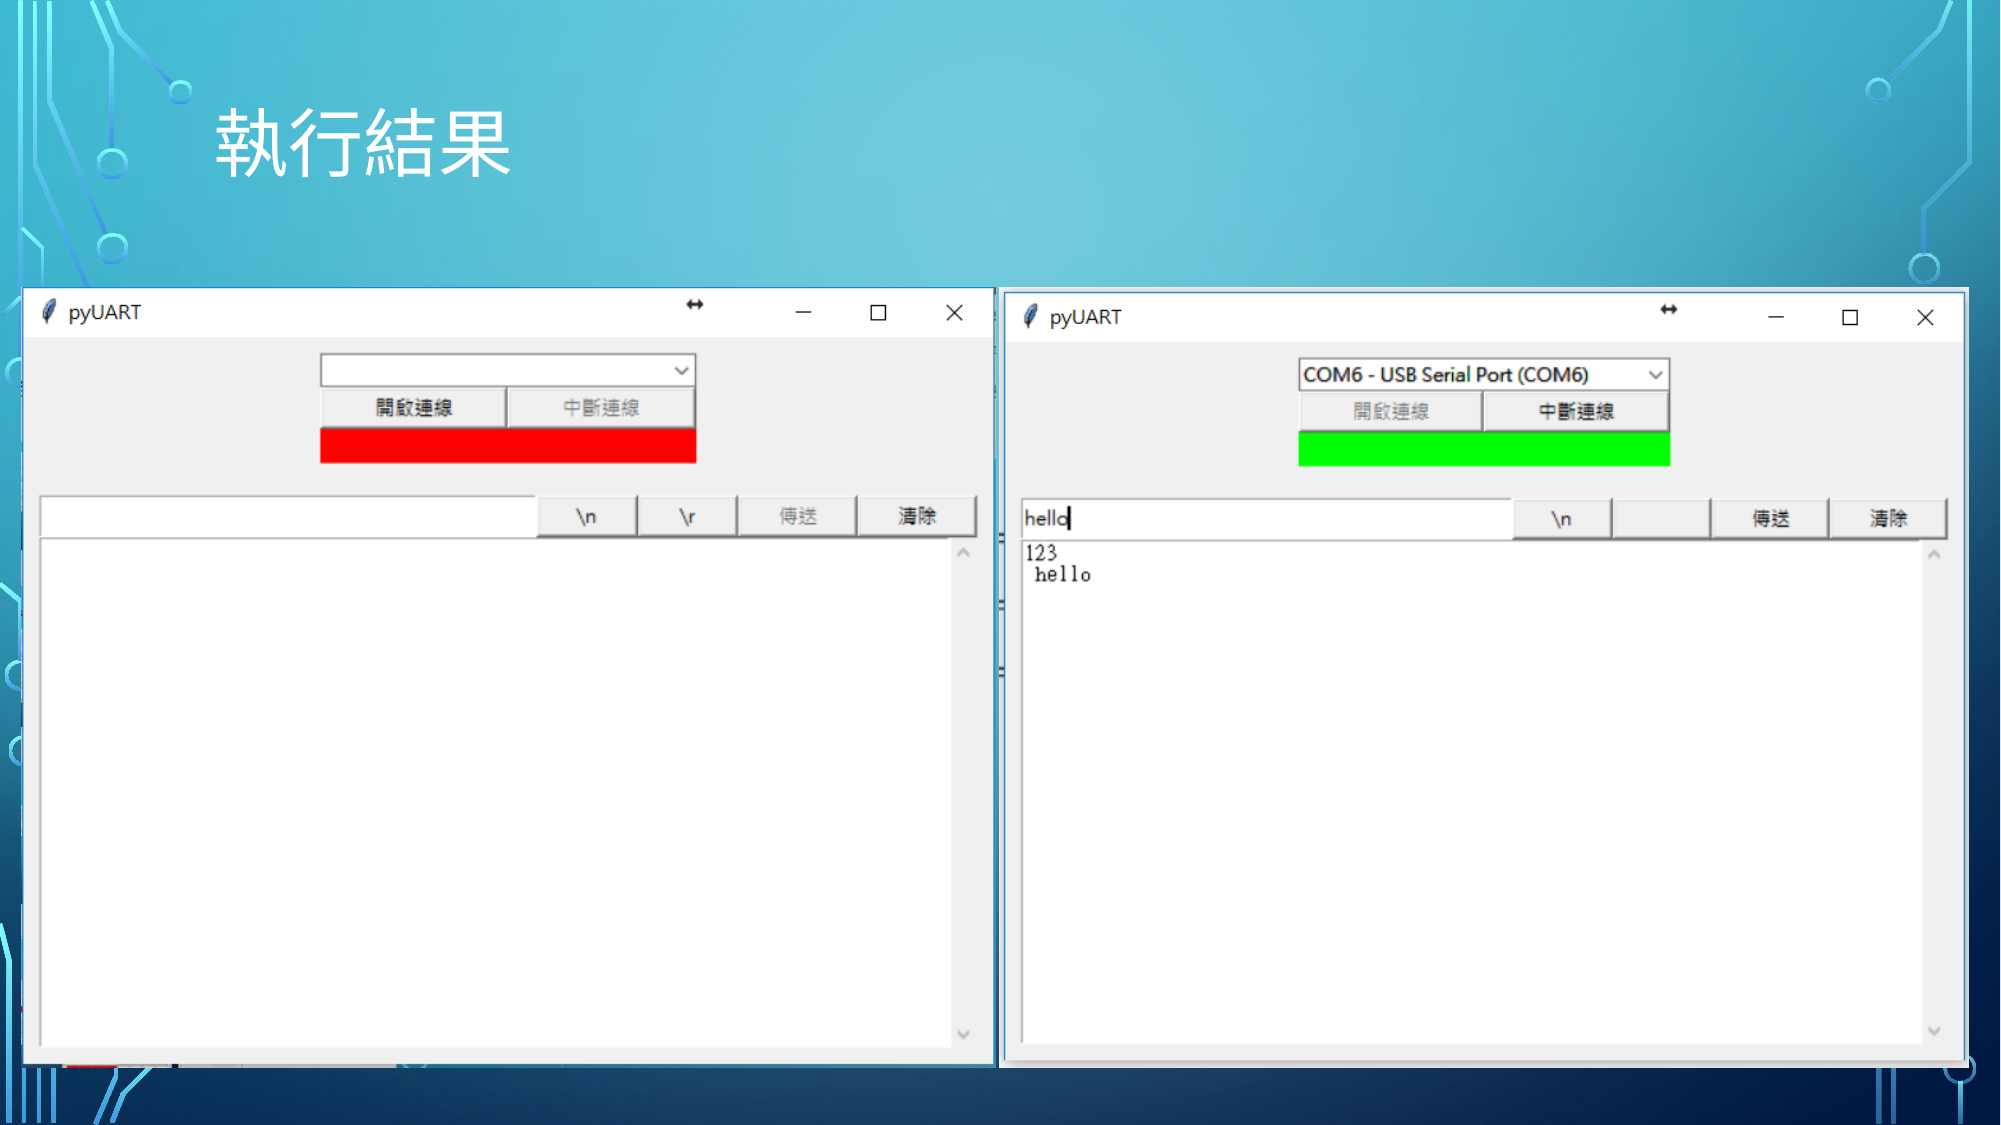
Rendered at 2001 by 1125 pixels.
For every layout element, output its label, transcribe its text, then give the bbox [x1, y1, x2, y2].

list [21, 287, 996, 1069]
picture [999, 287, 1969, 1069]
title 執行結果 [198, 25, 1824, 269]
